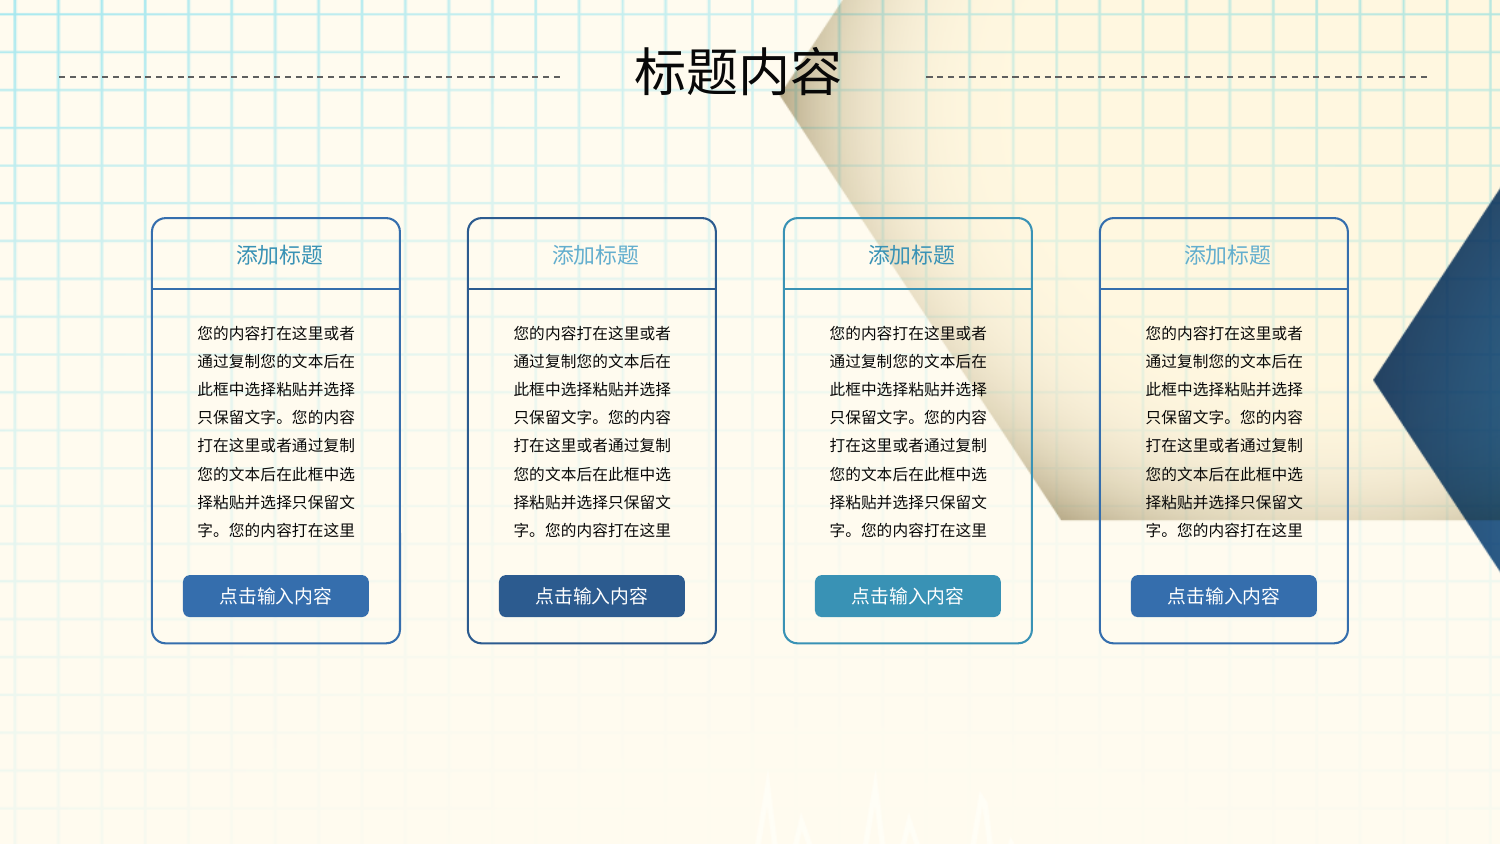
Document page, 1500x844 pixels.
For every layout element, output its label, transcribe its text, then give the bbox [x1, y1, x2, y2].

text_box 添加标题 [853, 234, 971, 276]
text_box 您的内容打在这里或者通过复制您的文本后在此框中选择粘贴并选择只保留文字。您的内容打在这里或者通过复制您的文本后在此框中选择粘贴并选择只保留文字。您的内容打在这里 [502, 308, 690, 546]
text_box 您的内容打在这里或者通过复制您的文本后在此框中选择粘贴并选择只保留文字。您的内容打在这里或者通过复制您的文本后在此框中选择粘贴并选择只保留文字。您的内容打在这里 [1134, 308, 1322, 546]
text_box 点击输入内容 [180, 572, 372, 620]
text_box 标题内容 [608, 32, 868, 110]
text_box 添加标题 [1169, 234, 1287, 276]
text_box 添加标题 [221, 234, 339, 276]
text_box 您的内容打在这里或者通过复制您的文本后在此框中选择粘贴并选择只保留文字。您的内容打在这里或者通过复制您的文本后在此框中选择粘贴并选择只保留文字。您的内容打在这里 [186, 308, 374, 546]
picture [0, 0, 1500, 844]
text_box 点击输入内容 [812, 572, 1004, 620]
text_box [1097, 215, 1351, 646]
text_box 点击输入内容 [496, 572, 688, 620]
text_box [465, 215, 719, 646]
text_box [149, 215, 403, 646]
text_box 您的内容打在这里或者通过复制您的文本后在此框中选择粘贴并选择只保留文字。您的内容打在这里或者通过复制您的文本后在此框中选择粘贴并选择只保留文字。您的内容打在这里 [818, 308, 1006, 546]
text_box 添加标题 [537, 234, 655, 276]
text_box [781, 215, 1035, 646]
text_box 点击输入内容 [1128, 572, 1320, 620]
